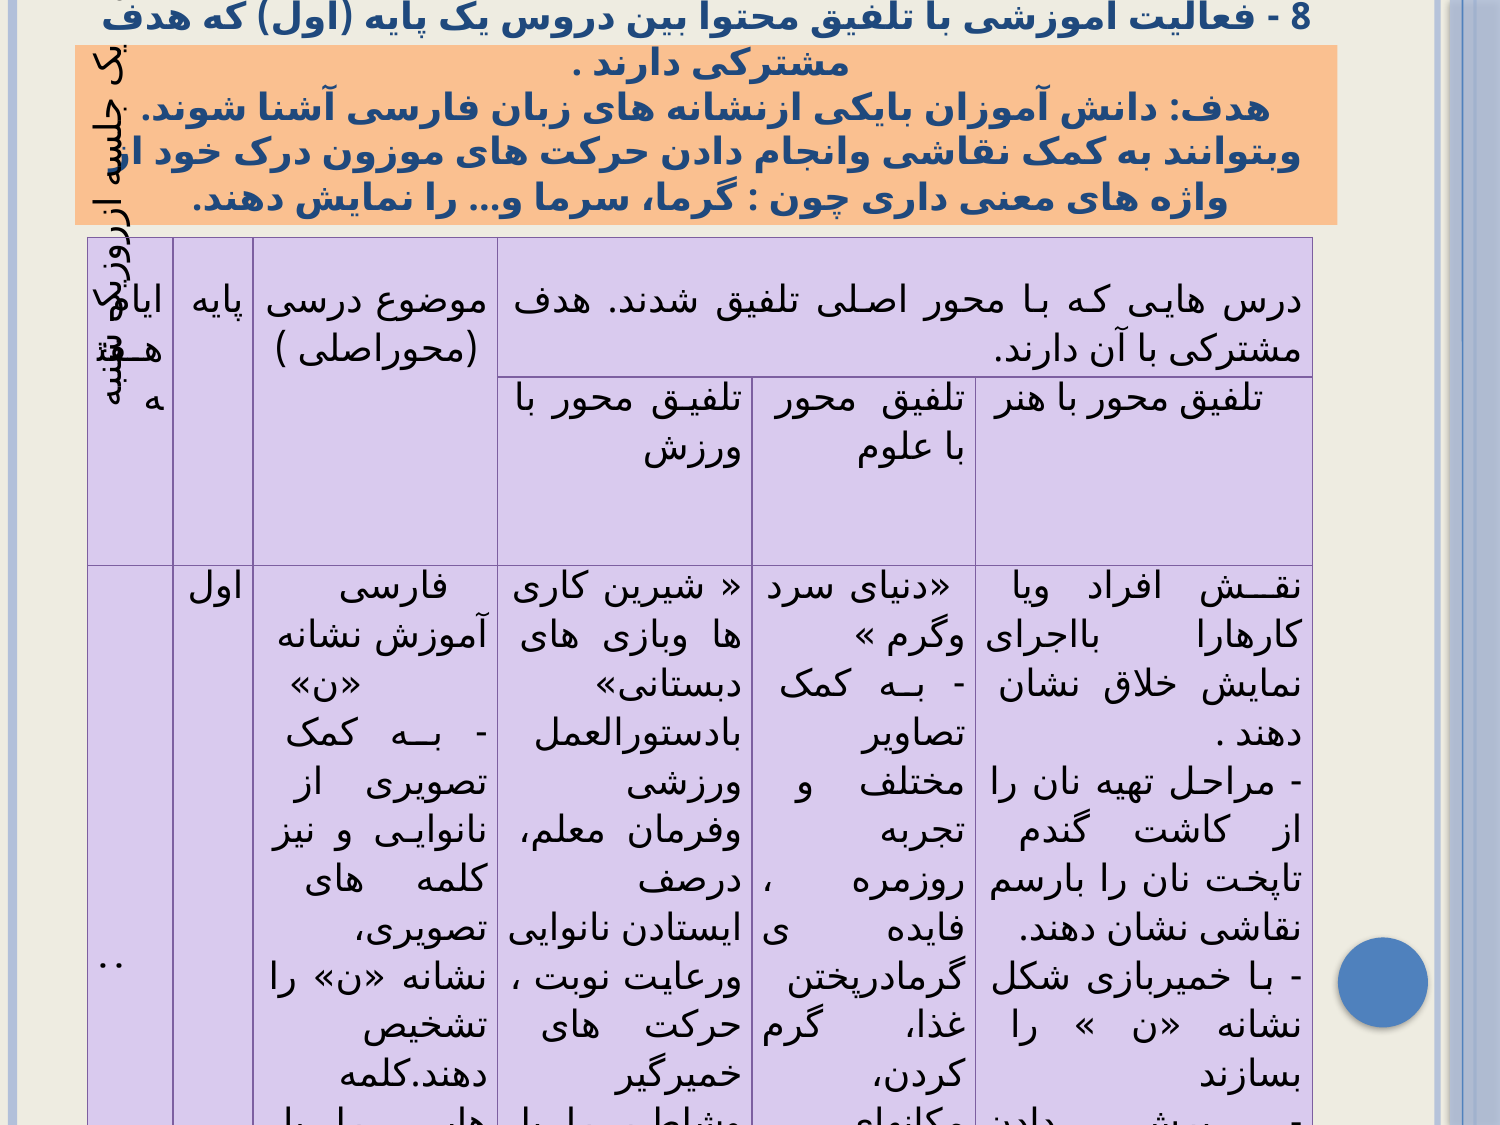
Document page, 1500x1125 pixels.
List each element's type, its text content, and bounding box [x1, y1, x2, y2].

table_cell « شیرین کاری ها وبازی های دبستانی» بادستورالعمل ورزشی وفرمان معلم، درصف ایستادن نانوایی ورعایت نوبت ، حرکت های خمیرگیر وشاطر را با تقلید حرکت ها نمایش دهند . [498, 566, 751, 1125]
table_cell نقش افراد ویا کارهارا بااجرای نمایش خلاق نشان دهند . - مراحل تهیه نان را از کاشت گندم تاپخت نان را بارسم نقاشی نشان دهند. - با خمیربازی شکل نشانه «ن » را بسازند - برش دادن نشانه«ن» در روزنامه، نوشتن روی کاغذوتزیین کردن نشانه با ماسه (پرورش خلاقیت) [976, 566, 1312, 1125]
table_header موضوع درسی (محوراصلی ) [254, 238, 497, 565]
title 8 - فعالیت آموزشی با تلفیق محتوا بین دروس یک پایه (اول) که هدف مشترکی دارند . هدف: دانش آموزان بایکی ازنشانه های زبان فارسی آشنا شوند. وبتوانند به کمک نقاشی وانجام دادن حرکت های موزون درک خود از واژه های معنی داری چون : گرما، سرما و... را نمایش دهند. [75, 45, 1338, 225]
table_header ایام هفته [88, 238, 172, 565]
table_cell اول [174, 566, 252, 1125]
table_cell فارسی آموزش نشانه «ن» - به کمک تصویری از نانوایی و نیز کلمه های تصویری، نشانه «ن» را تشخیص دهند.کلمه هایی را با نشانه «ن» بنویسند. [254, 566, 497, 1125]
table_cell تلفیق محور با علوم [753, 378, 975, 565]
table_cell تلفیق محور با ورزش [498, 378, 751, 565]
table_header پایه [174, 238, 252, 565]
table_cell بطور مثال : یک جلسه ازروزیک شنبه [88, 566, 172, 1125]
table_cell «دنیای سرد وگرم » - به کمک تصاویر مختلف و تجربه روزمره ، فایده ی گرمادرپختن غذا، گرم کردن، مکانهای گرم ، منبع گرما و... را تشخیص دهند . [753, 566, 975, 1125]
table_header درس هایی که با محور اصلی تلفیق شدند. هدف مشترکی با آن دارند. [498, 238, 1312, 376]
table_cell تلفیق محور با هنر [976, 378, 1312, 565]
